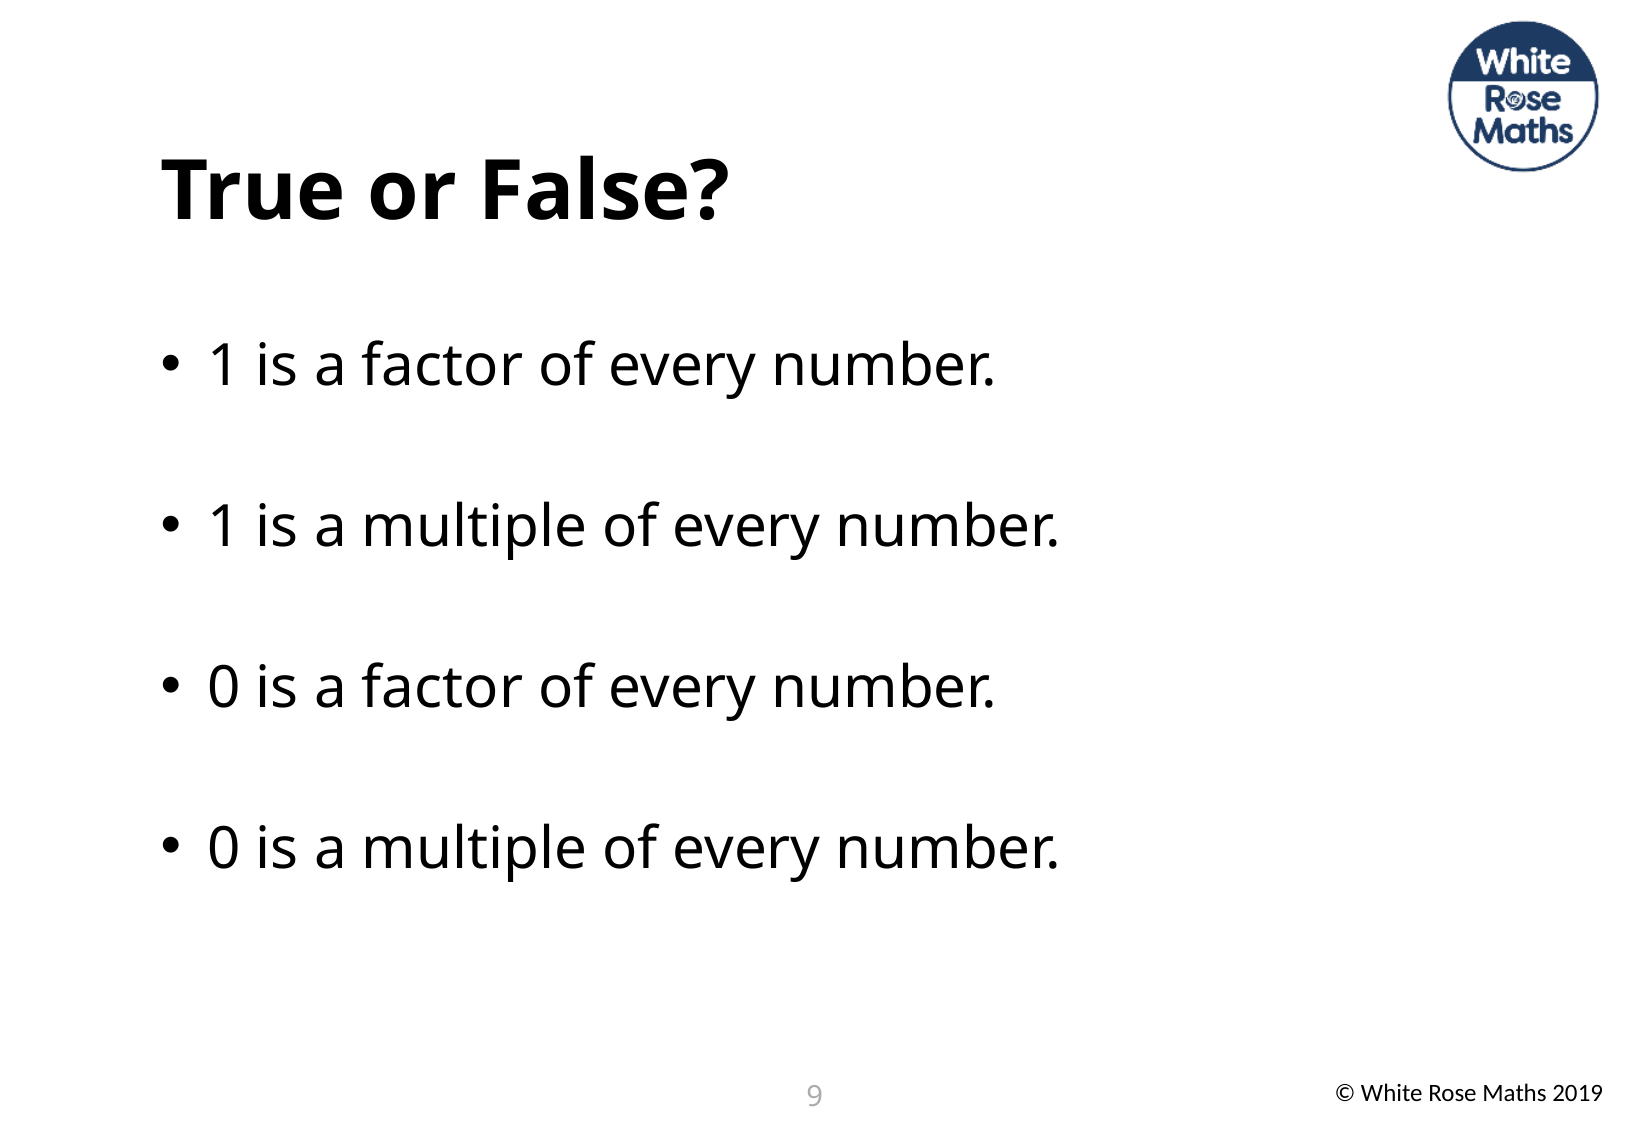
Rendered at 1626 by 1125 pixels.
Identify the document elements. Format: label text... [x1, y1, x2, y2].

picture [1444, 17, 1602, 175]
text_box True or False? 1 is a factor of every number. 1 is a multiple of every number. 0 is a factor of every number. 0 is a multiple of every number. [145, 114, 1468, 888]
slide_number 9 [776, 1069, 854, 1125]
